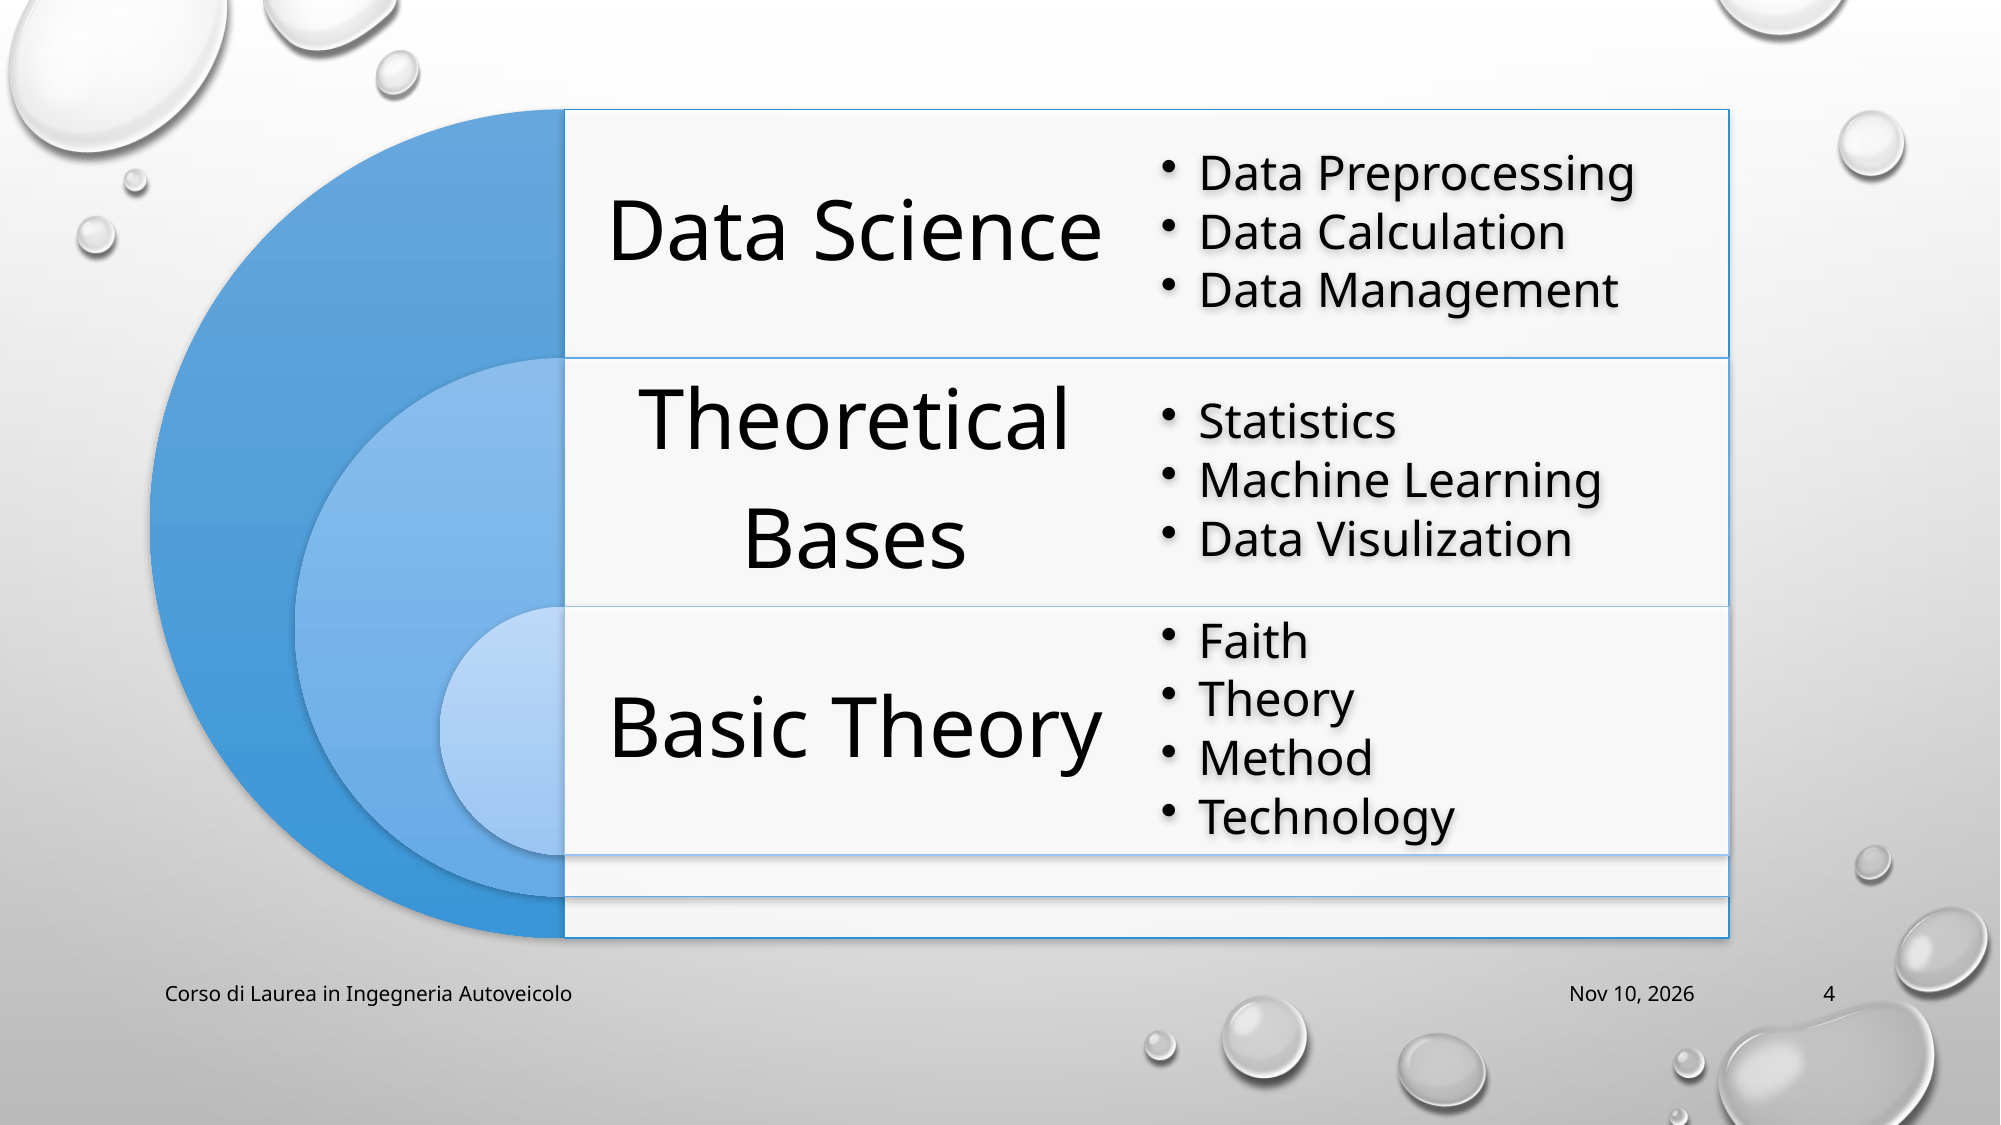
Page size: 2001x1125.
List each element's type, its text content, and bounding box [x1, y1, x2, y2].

footer Corso di Laurea in Ingegneria Autoveicolo [149, 965, 1245, 1025]
picture [0, 0, 2000, 1125]
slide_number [1259, 965, 1710, 1025]
slide_number 4 [1724, 965, 1851, 1025]
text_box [149, 109, 1729, 939]
